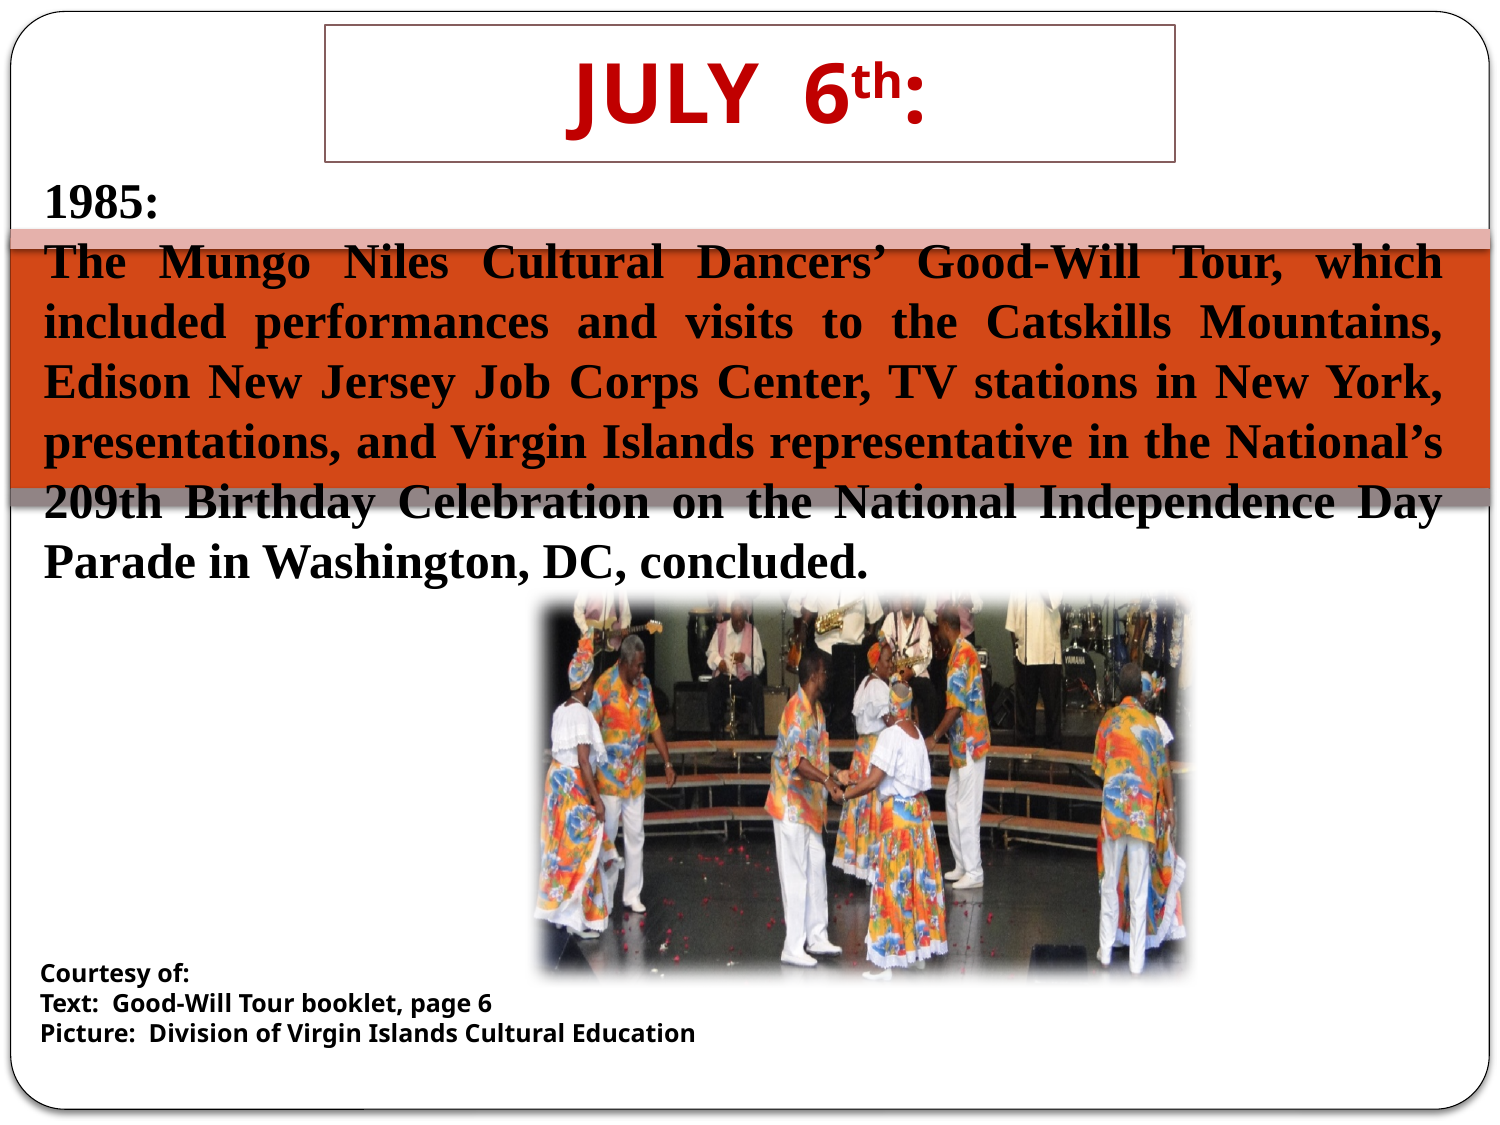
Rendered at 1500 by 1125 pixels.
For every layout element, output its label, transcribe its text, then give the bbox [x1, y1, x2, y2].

text_box Courtesy of: Text: Good-Will Tour booklet, page 6 Picture: Division of Virgin Islands Cultural Education [24, 950, 1425, 1055]
title JULY 6th: [324, 24, 1176, 162]
text_box 1985: The Mungo Niles Cultural Dancers’ Good-Will Tour, which included performances and visits to the Catskills Mountains, Edison New Jersey Job Corps Center, TV stations in New York, presentations, and Virgin Islands representative in the National’s 209th Birthday Celebration on the National Independence Day Parade in Washington, DC, concluded. [37, 162, 1450, 600]
picture [524, 587, 1199, 988]
text_box [11, 0, 417, 159]
